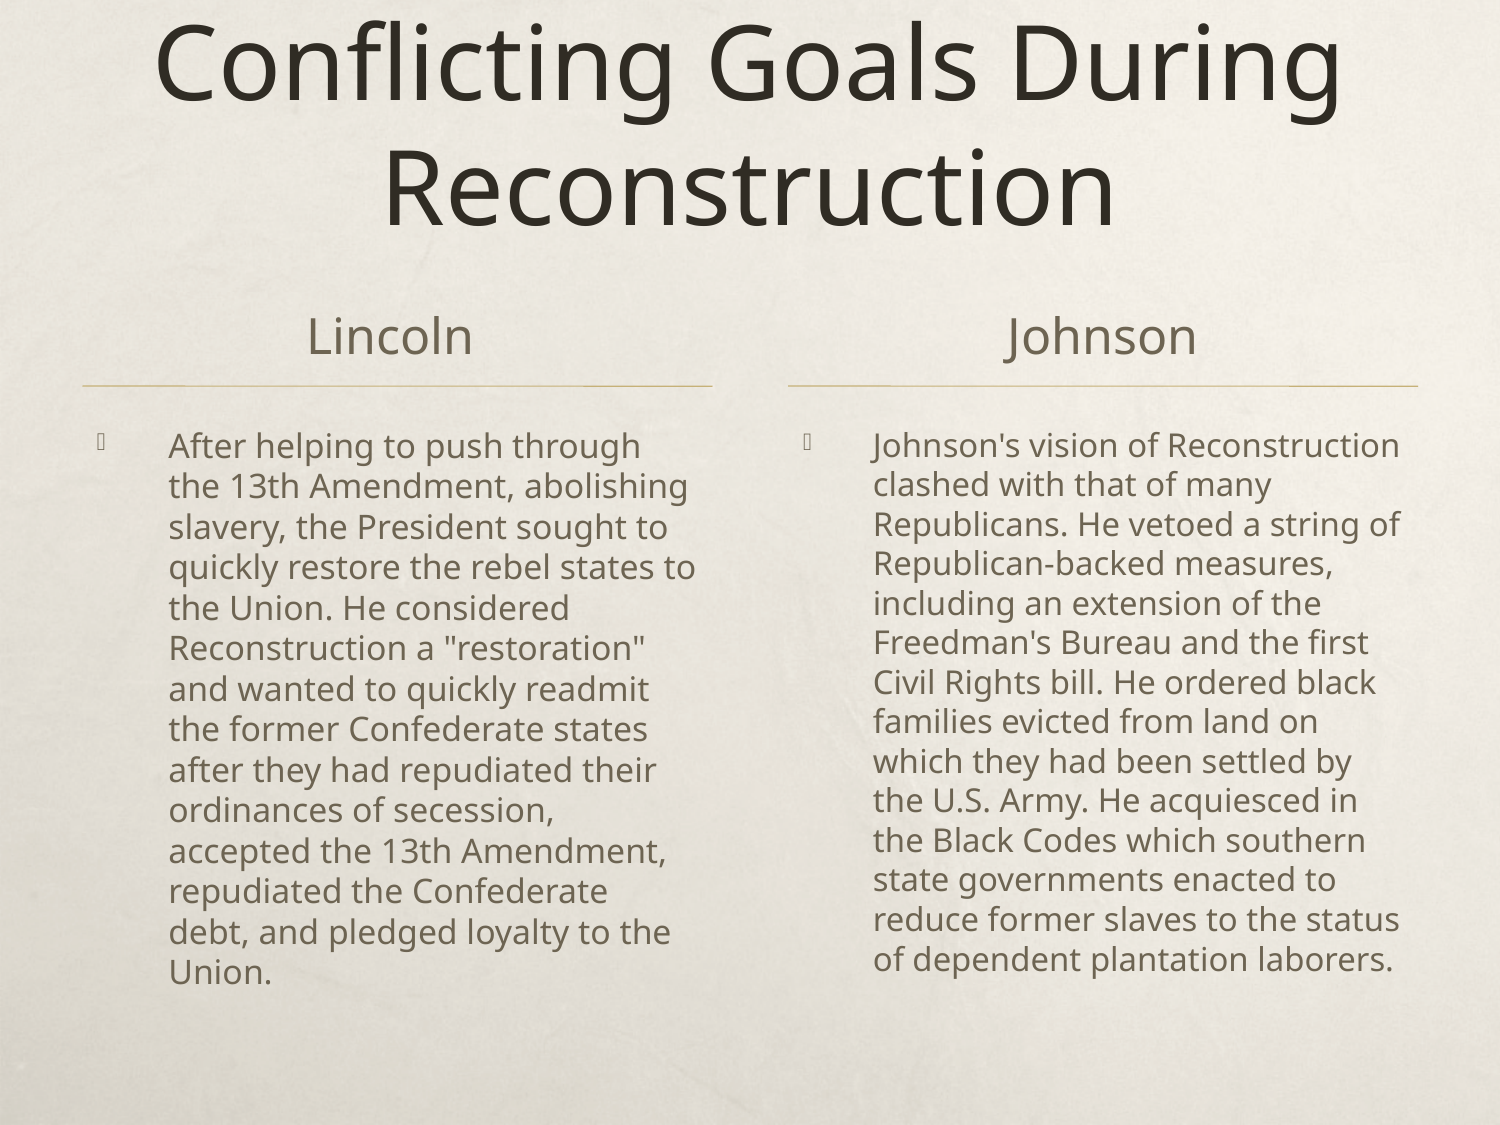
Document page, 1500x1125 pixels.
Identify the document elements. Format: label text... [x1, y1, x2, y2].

list Johnson's vision of Reconstruction clashed with that of many Republicans. He vetoed a string of Republican-backed measures, including an extension of the Freedman's Bureau and the first Civil Rights bill. He ordered black families evicted from land on which they had been settled by the U.S. Army. He acquiesced in the Black Codes which southern state governments enacted to reduce former slaves to the status of dependent plantation laborers. [788, 416, 1419, 1005]
title Conflicting Goals During Reconstruction [81, 15, 1419, 254]
list After helping to push through the 13th Amendment, abolishing slavery, the President sought to quickly restore the rebel states to the Union. He considered Reconstruction a "restoration" and wanted to quickly readmit the former Confederate states after they had repudiated their ordinances of secession, accepted the 13th Amendment, repudiated the Confederate debt, and pledged loyalty to the Union. [81, 416, 712, 1005]
list Johnson [788, 254, 1419, 372]
list Lincoln [81, 254, 712, 372]
